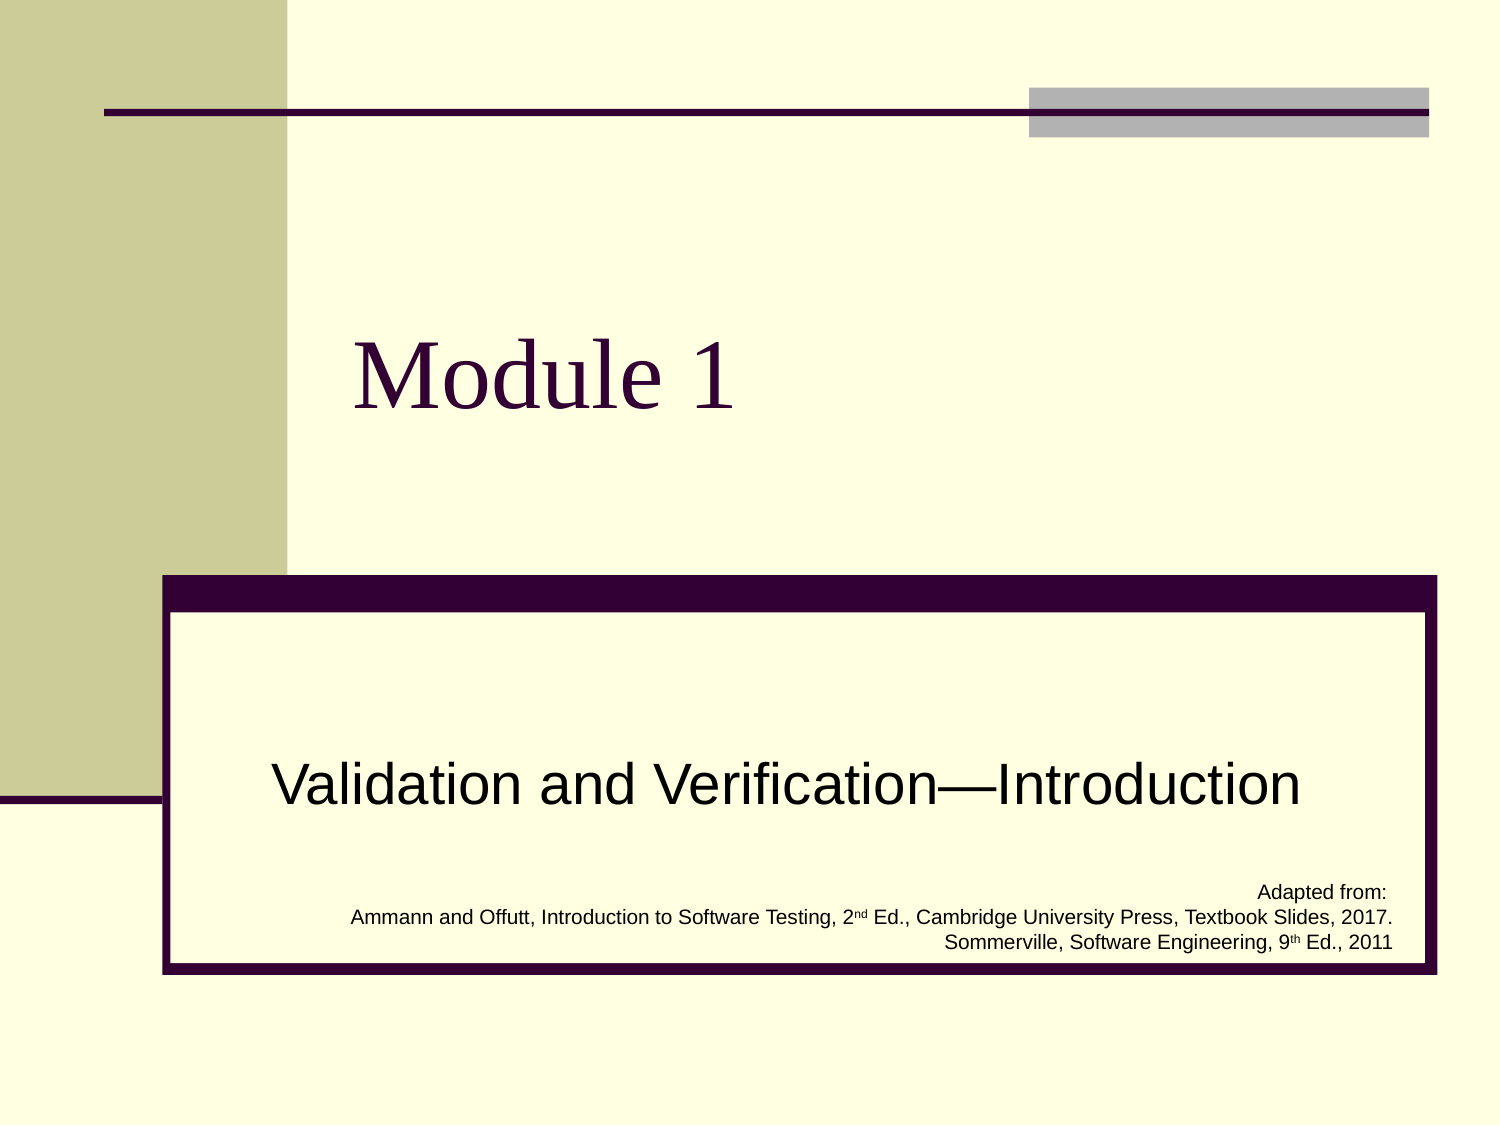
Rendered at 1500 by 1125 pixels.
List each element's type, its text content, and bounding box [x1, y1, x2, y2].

subtitle Validation and Verification—Introduction [225, 650, 1350, 913]
title Module 1 [337, 187, 1425, 550]
